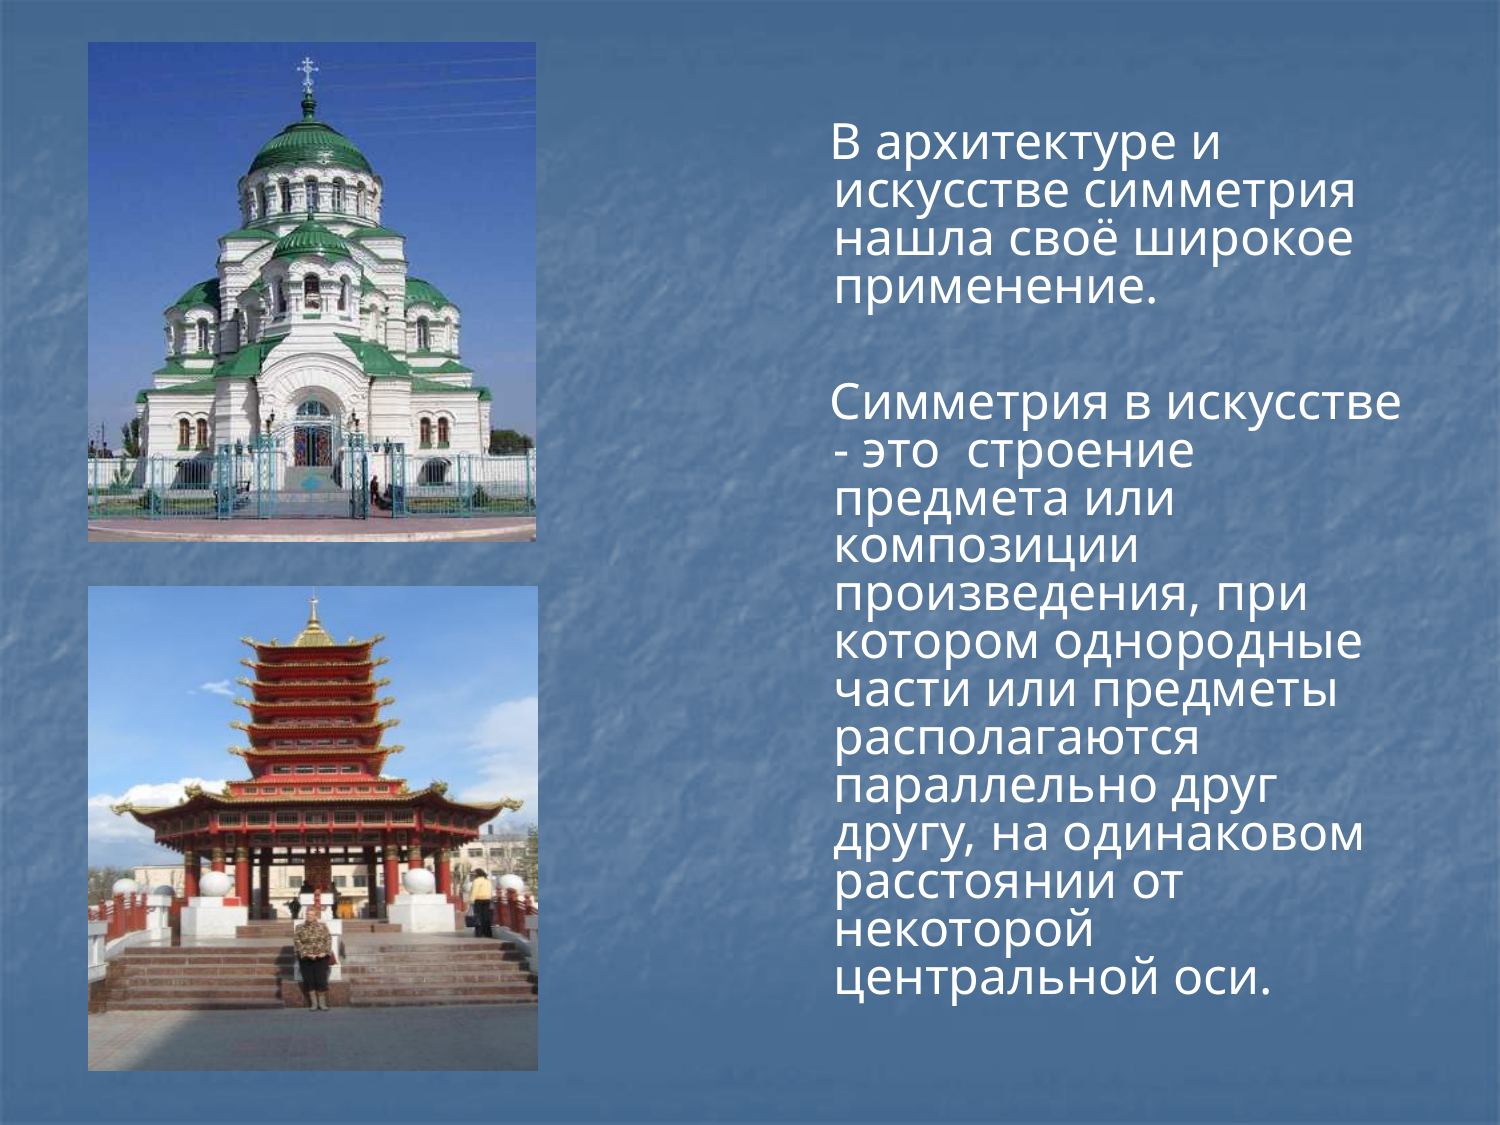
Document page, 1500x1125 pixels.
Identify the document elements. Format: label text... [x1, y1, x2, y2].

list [88, 585, 538, 1071]
list В архитектуре и искусстве симметрия нашла своё широкое применение. Симметрия в искусстве - это строение предмета или композиции произведения, при котором однородные части или предметы располагаются параллельно друг другу, на одинаковом расстоянии от некоторой центральной оси. [762, 113, 1426, 1036]
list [88, 42, 537, 542]
